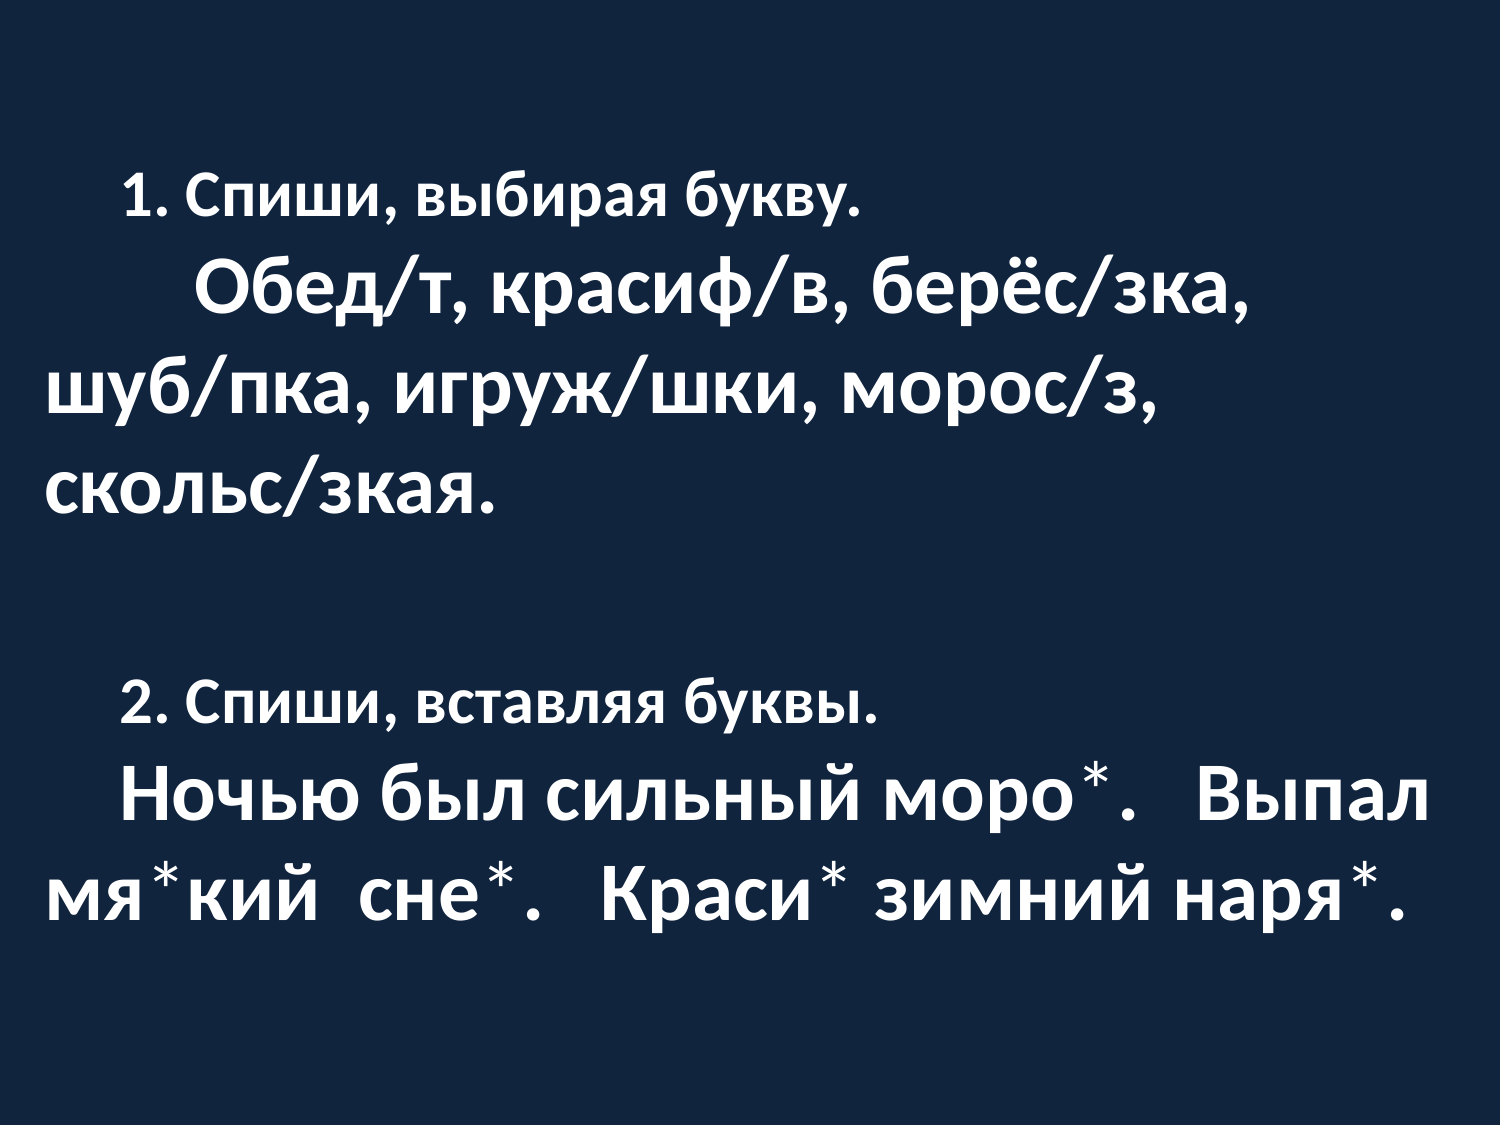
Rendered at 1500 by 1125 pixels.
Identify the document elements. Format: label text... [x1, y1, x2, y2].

text_box 1. Спиши, выбирая букву. Обед/т, красиф/в, берёс/зка, шуб/пка, игруж/шки, морос/з, скольс/зкая. 2. Спиши, вставляя буквы. Ночью был сильный моро*. Выпал мя*кий сне*. Краси* зимний наря*. [29, 142, 1459, 945]
